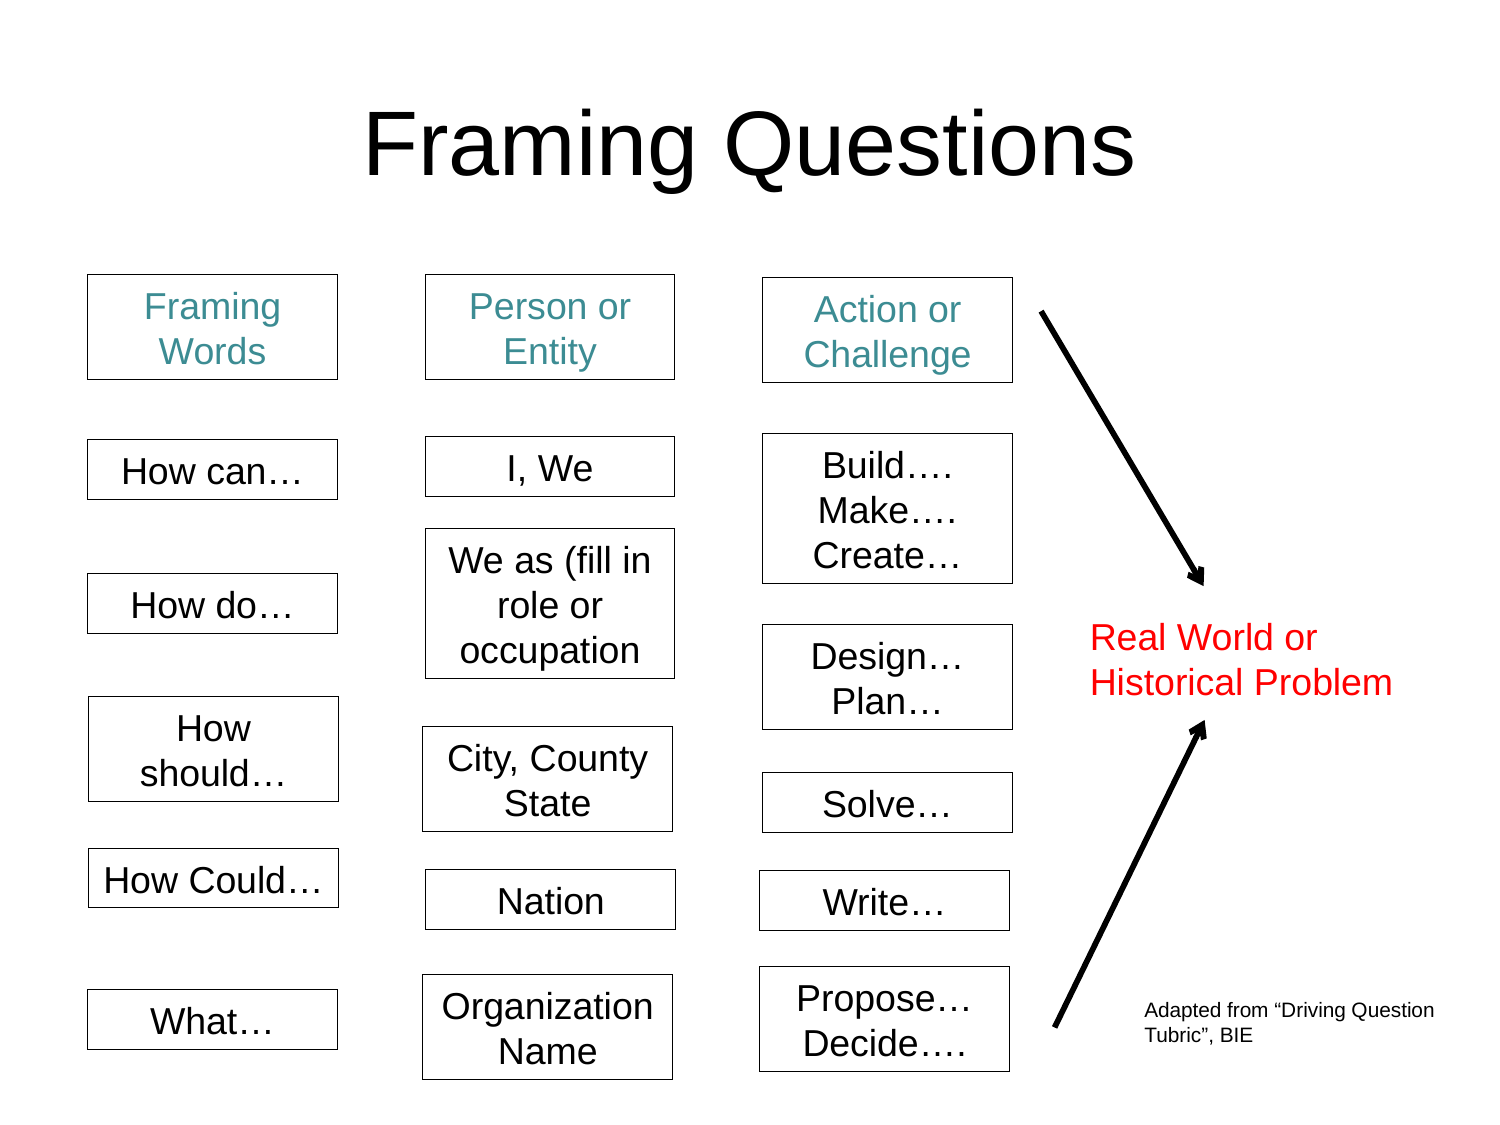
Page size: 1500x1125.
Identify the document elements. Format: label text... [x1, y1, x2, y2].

text_box I, We [425, 436, 675, 497]
text_box Propose… Decide…. [759, 966, 1010, 1072]
text_box Real World or Historical Problem [1074, 605, 1425, 711]
text_box What… [87, 989, 338, 1050]
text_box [1040, 310, 1204, 587]
text_box Action or Challenge [762, 277, 1013, 383]
text_box Solve… [762, 772, 1013, 833]
text_box How Could… [88, 848, 339, 908]
text_box Organization Name [422, 974, 673, 1080]
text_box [1054, 719, 1205, 1028]
text_box How should… [88, 696, 339, 802]
text_box Nation [425, 869, 676, 930]
text_box Person or Entity [425, 274, 675, 380]
text_box Framing Words [87, 274, 338, 380]
text_box Write… [759, 870, 1010, 931]
text_box How can… [87, 439, 338, 500]
title Framing Questions [75, 45, 1425, 233]
text_box City, County State [422, 726, 673, 832]
text_box We as (fill in role or occupation [425, 528, 675, 679]
text_box Design… Plan… [762, 624, 1013, 730]
text_box How do… [87, 573, 338, 634]
text_box Build…. Make…. Create… [762, 433, 1013, 584]
text_box Adapted from “Driving Question Tubric”, BIE [1129, 989, 1450, 1055]
